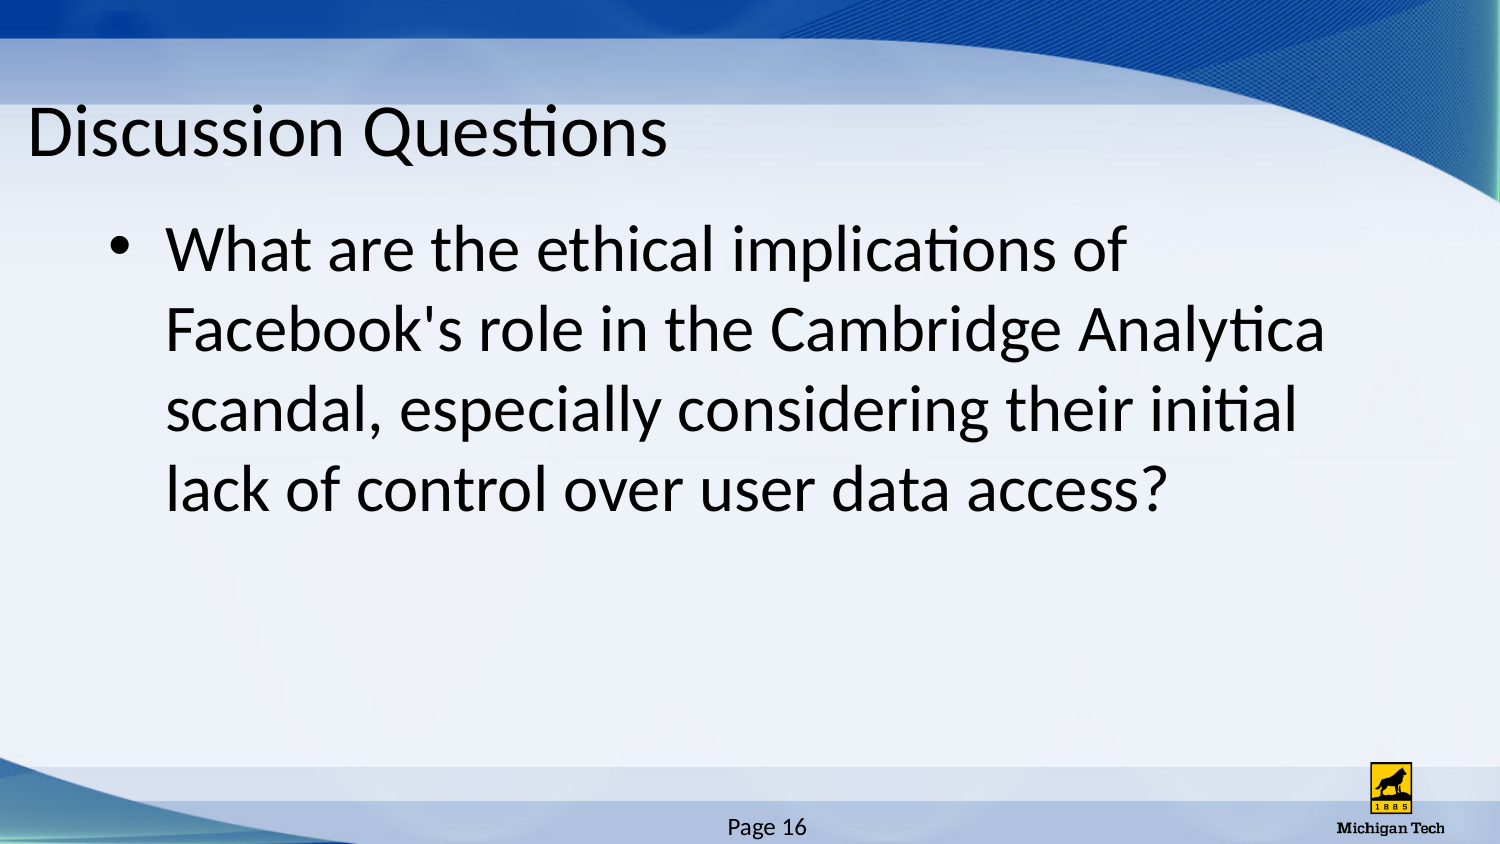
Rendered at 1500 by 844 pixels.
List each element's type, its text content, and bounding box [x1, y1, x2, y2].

list What are the ethical implications of Facebook's role in the Cambridge Analytica scandal, especially considering their initial lack of control over user data access? [75, 196, 1425, 797]
picture [0, 0, 1500, 844]
title Discussion Questions [12, 56, 1263, 197]
